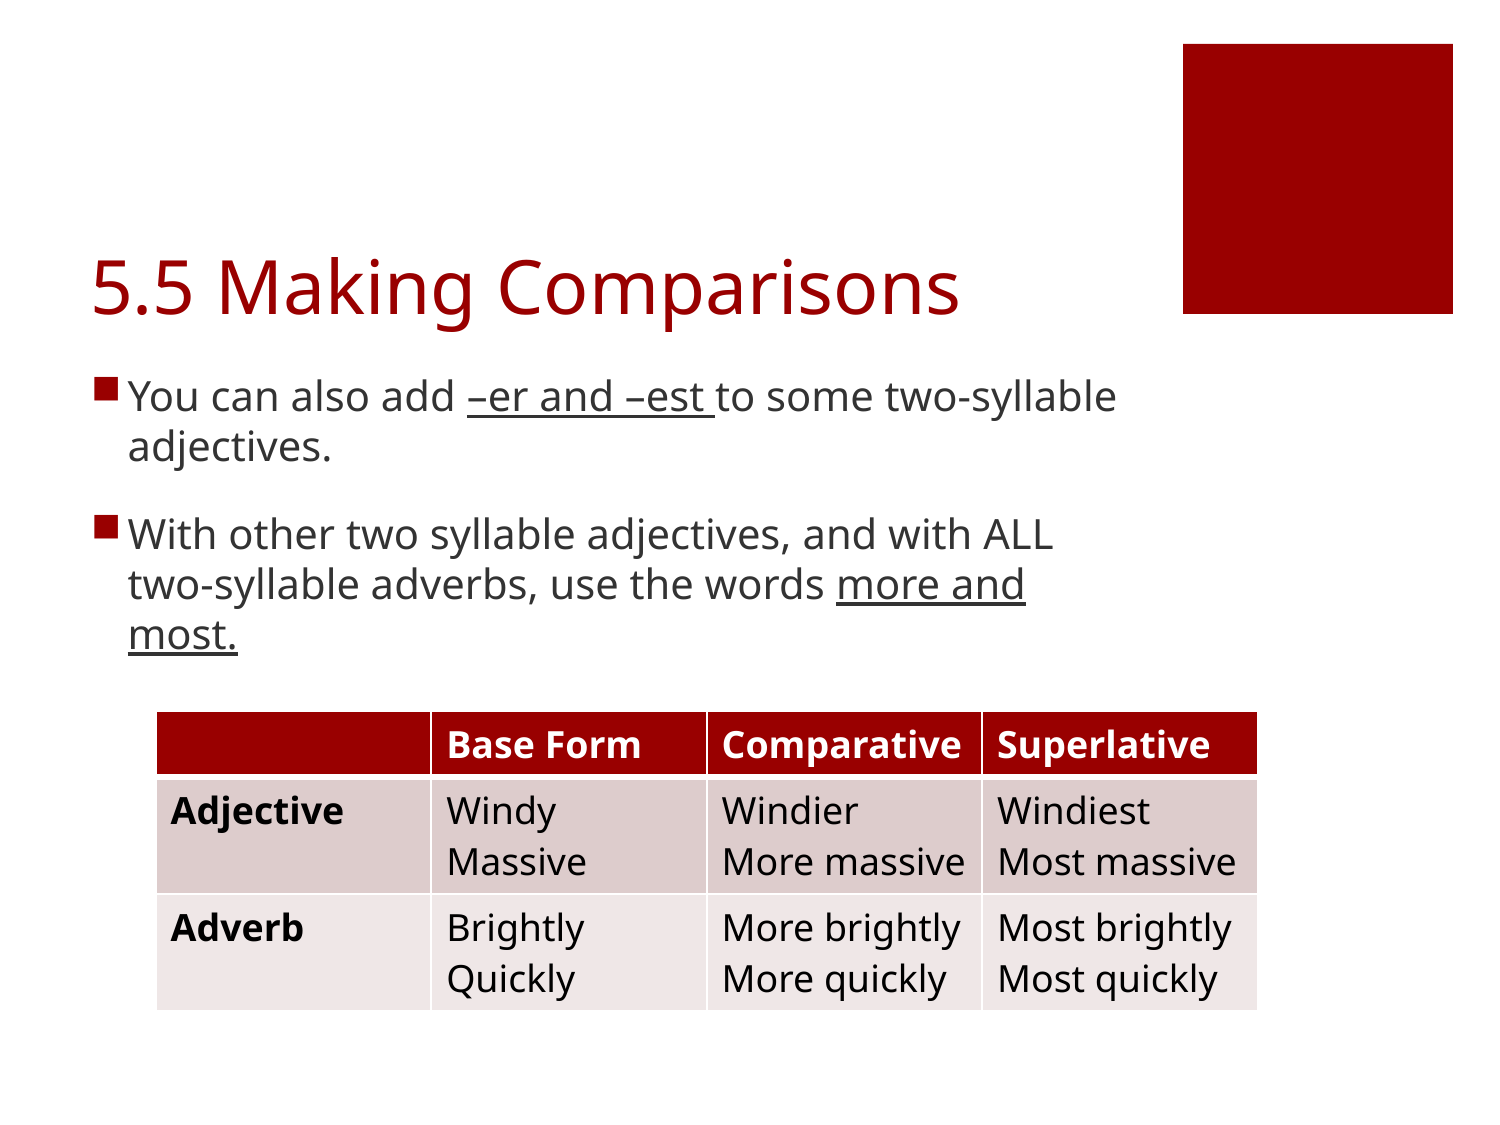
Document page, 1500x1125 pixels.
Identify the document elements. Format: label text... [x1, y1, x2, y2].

table_cell More brightly More quickly [708, 895, 981, 1010]
title 5.5 Making Comparisons [75, 149, 1143, 338]
table_cell Adjective [157, 780, 430, 893]
table_cell Brightly Quickly [432, 895, 706, 1010]
table_cell Windiest Most massive [983, 780, 1257, 893]
table_cell Windier More massive [708, 780, 981, 893]
table_header Comparative [708, 712, 981, 774]
table_header [157, 712, 430, 774]
table_header Superlative [983, 712, 1257, 774]
table_header Base Form [432, 712, 706, 774]
table_cell Windy Massive [432, 780, 706, 893]
table_cell Adverb [157, 895, 430, 1010]
list You can also add –er and –est to some two-syllable adjectives. With other two syllable adjectives, and with ALL two-syllable adverbs, use the words more and most. [75, 362, 1143, 1005]
table_cell Most brightly Most quickly [983, 895, 1257, 1010]
